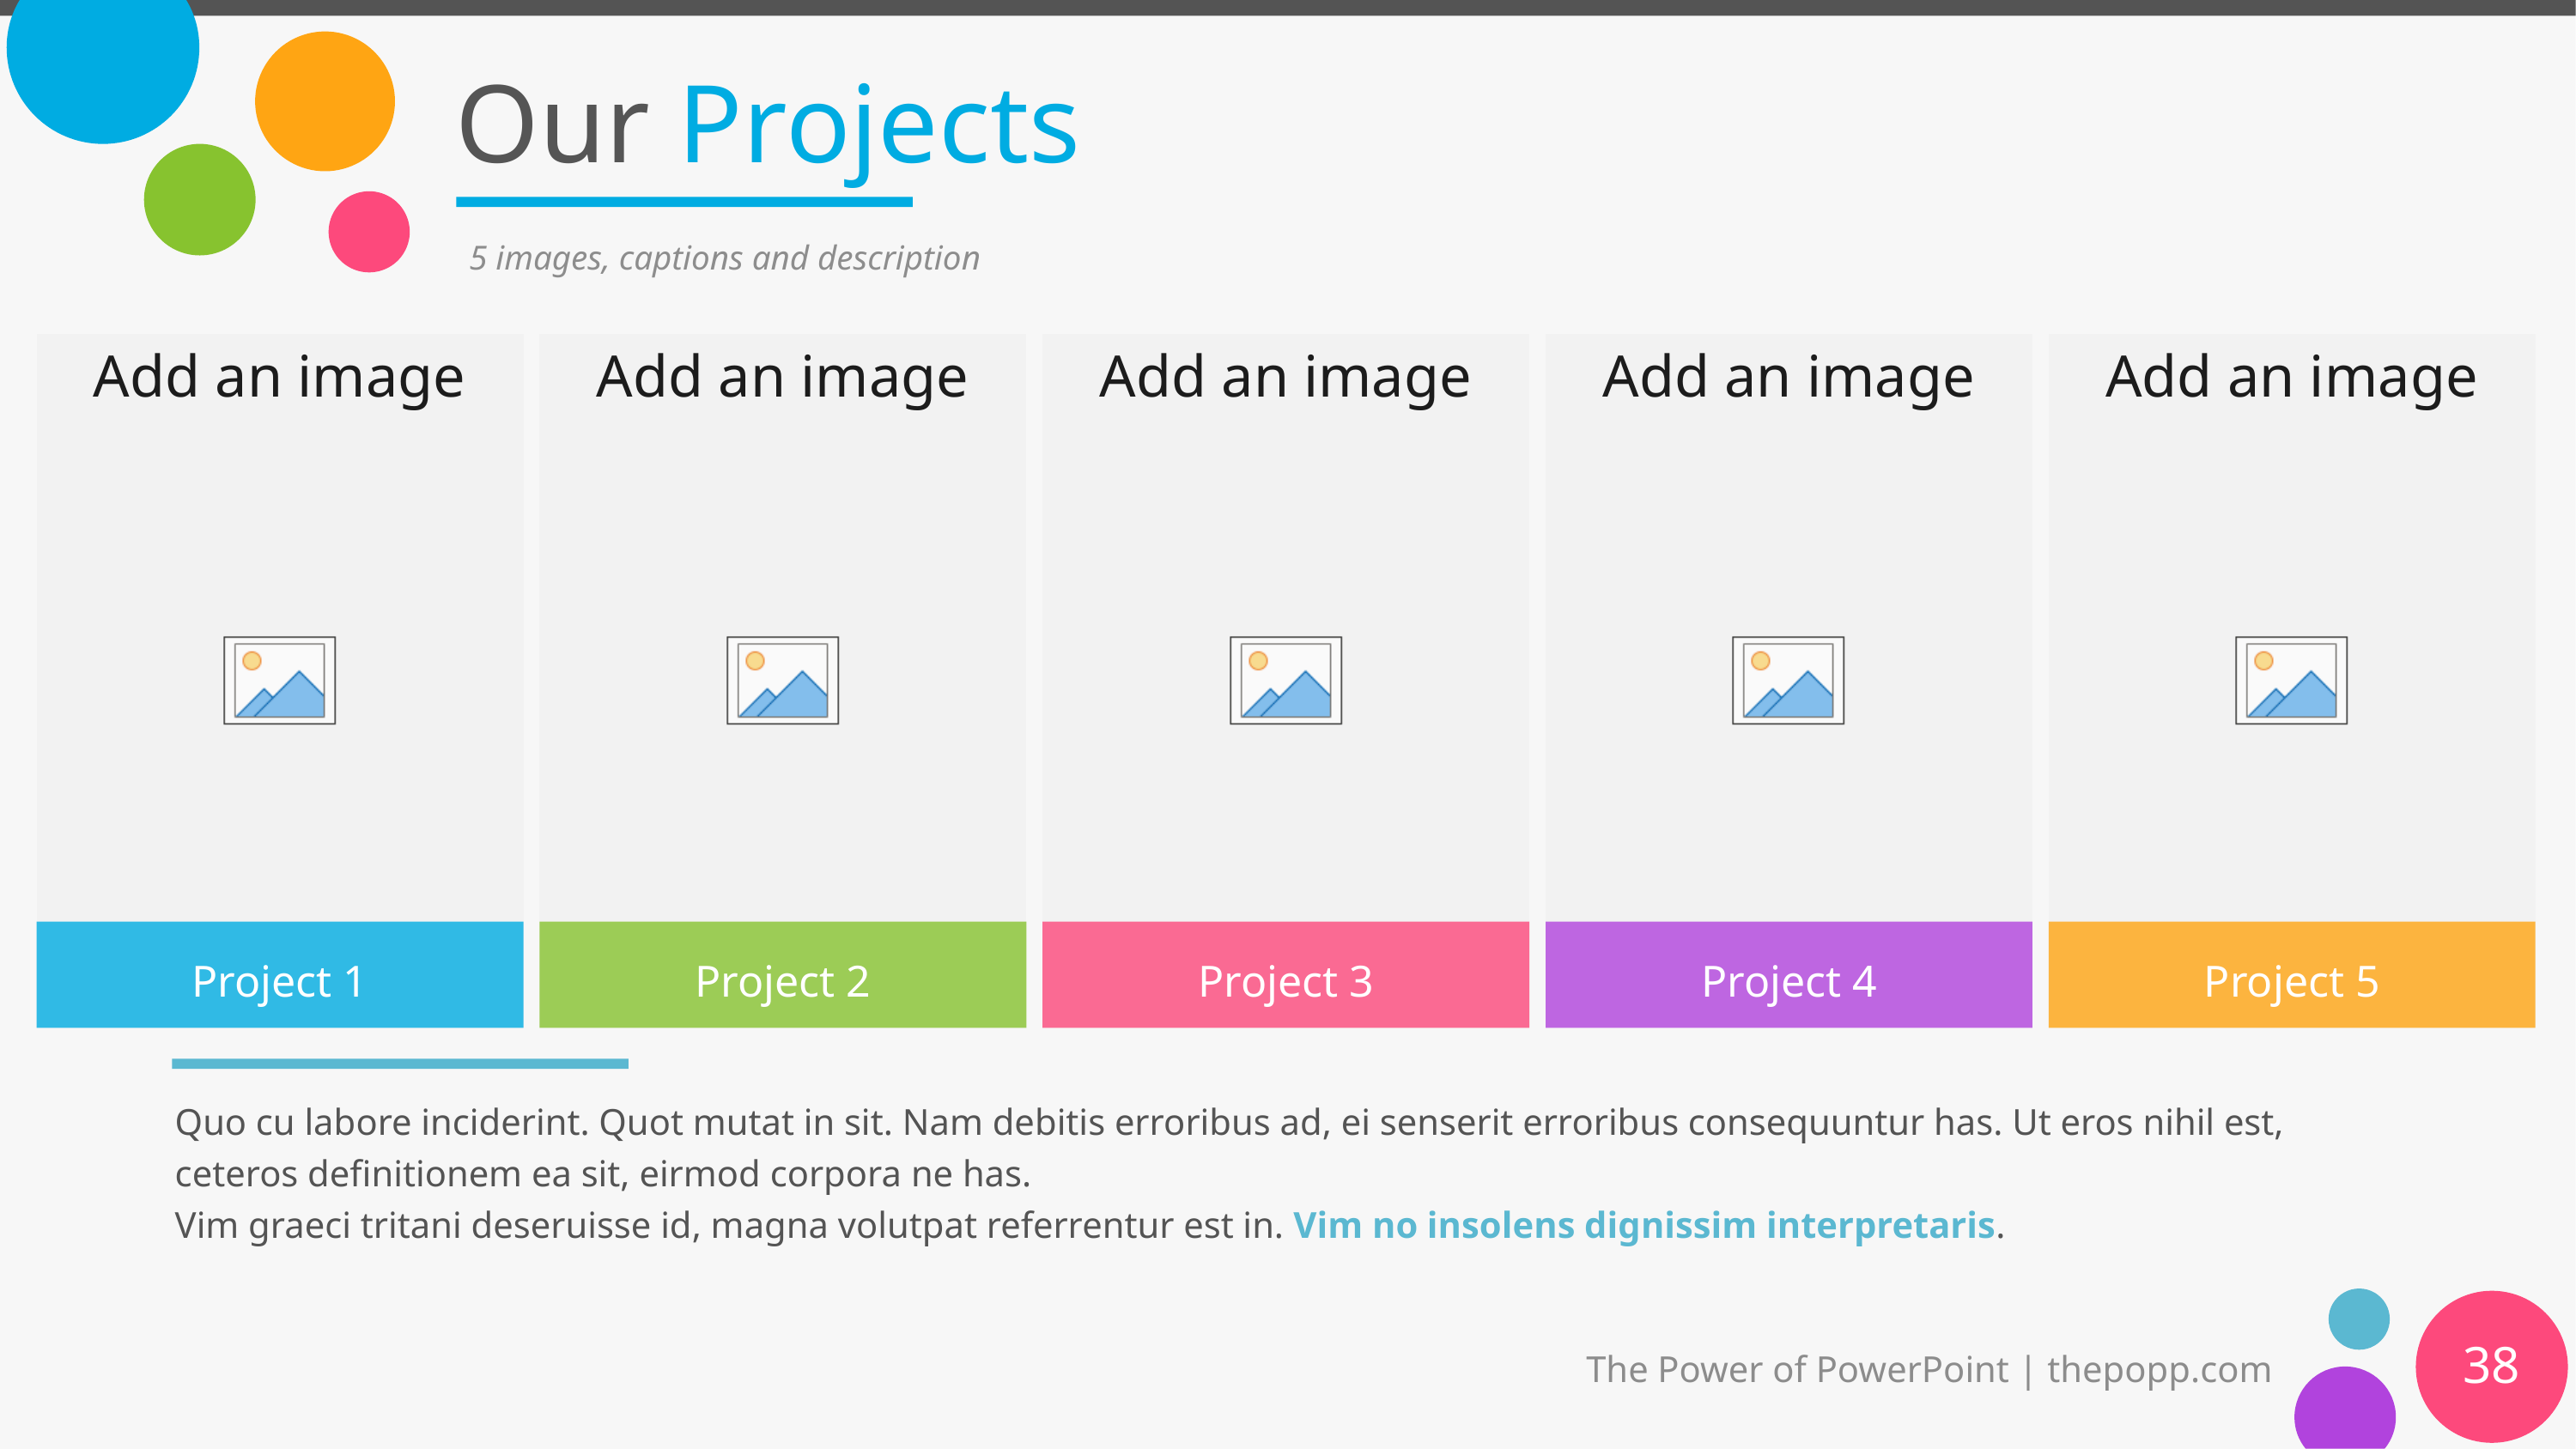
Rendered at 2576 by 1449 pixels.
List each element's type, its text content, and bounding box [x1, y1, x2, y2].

list Quo cu labore inciderint. Quot mutat in sit. Nam debitis erroribus ad, ei senserit erroribus consequuntur has. Ut eros nihil est, ceteros definitionem ea sit, eirmod corpora ne has. Vim graeci tritani deseruisse id, magna volutpat referrentur est in. Vim no insolens dignissim interpretaris. [151, 1079, 2434, 1295]
list 5 images, captions and description [446, 217, 2465, 288]
picture [2048, 333, 2537, 1028]
slide_number 38 [2415, 1328, 2568, 1406]
picture [36, 333, 524, 1028]
footer The Power of PowerPoint | thepopp.com [1479, 1332, 2296, 1410]
picture [1042, 333, 1530, 1028]
picture [1545, 333, 2033, 1028]
picture [539, 333, 1027, 1028]
title Our Projects [433, 34, 2454, 204]
